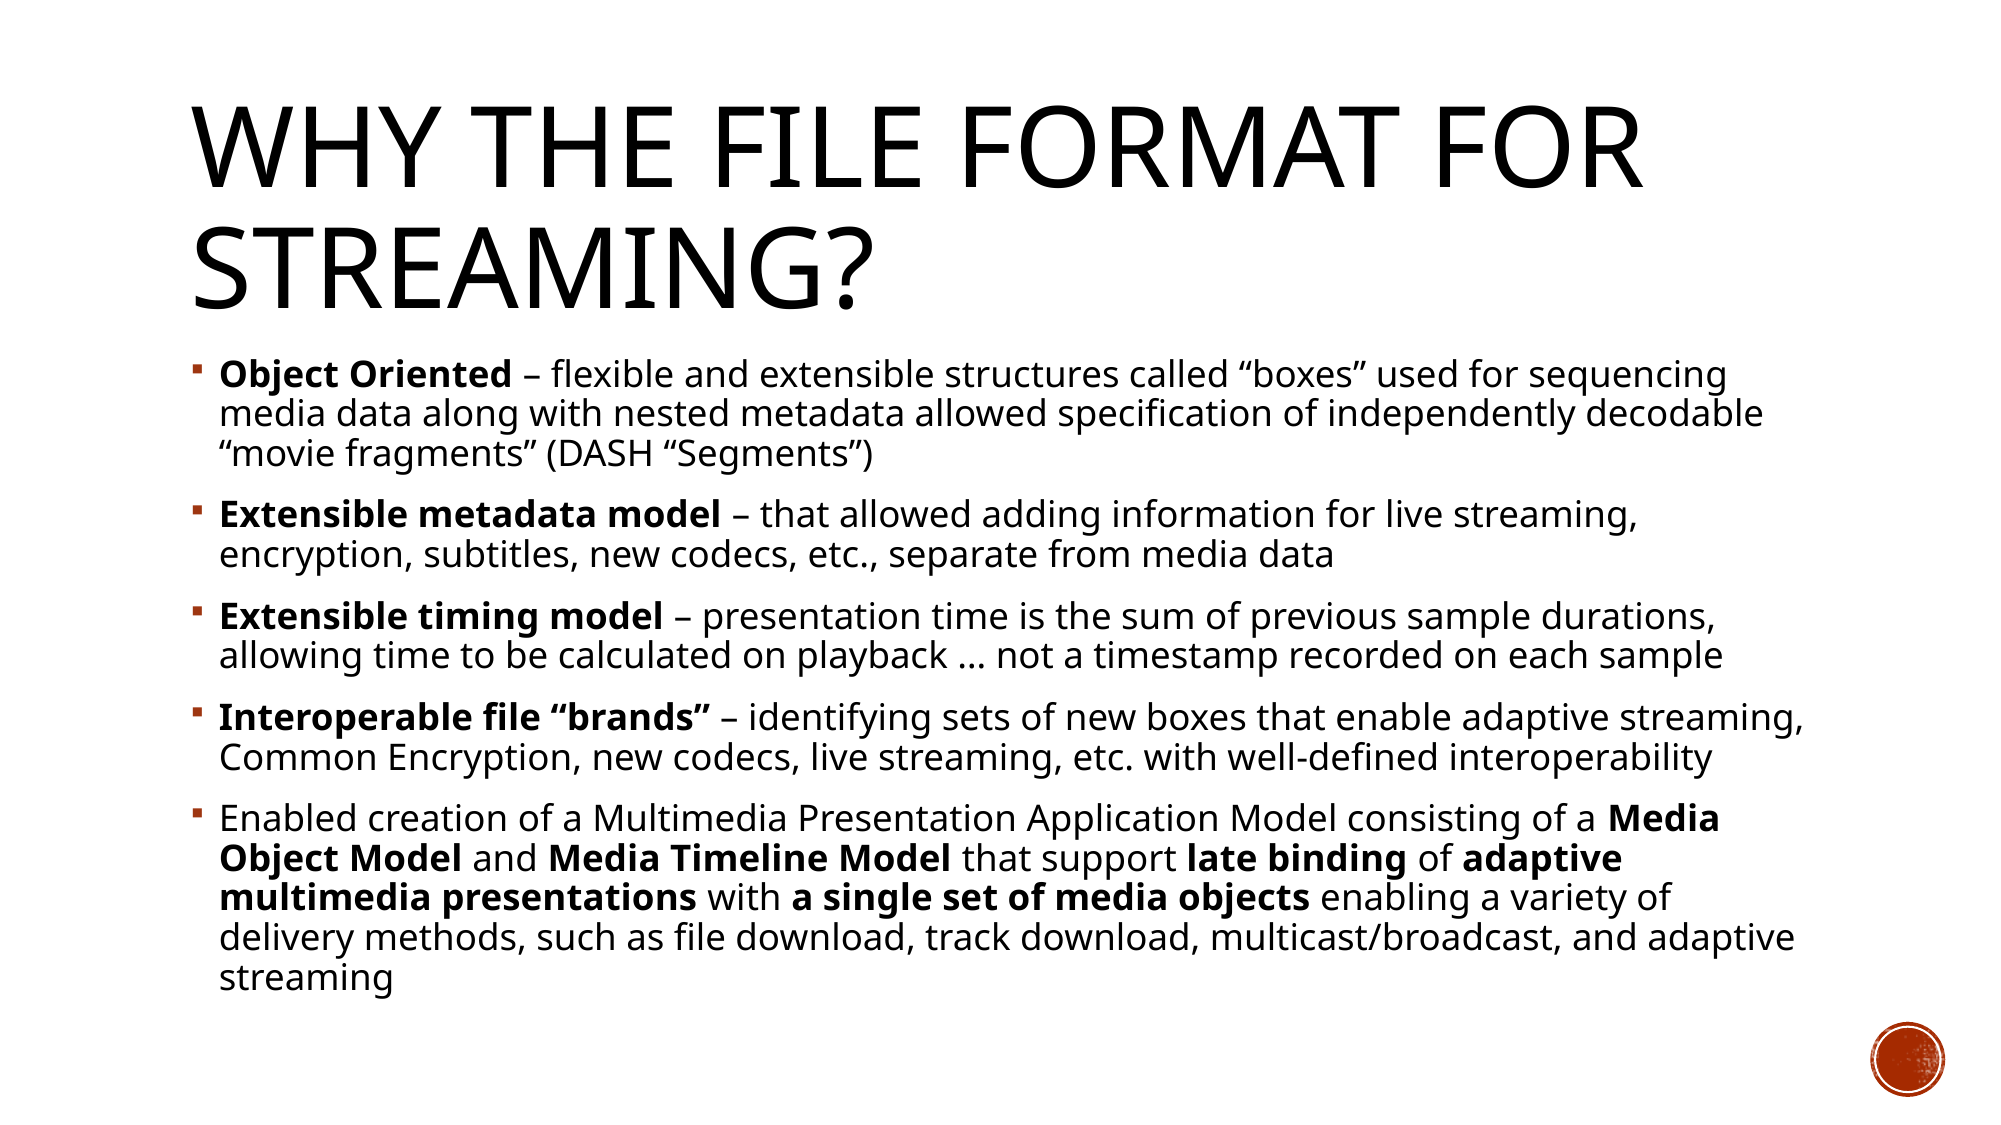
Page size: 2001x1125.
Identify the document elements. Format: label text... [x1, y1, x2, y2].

title Why the File Format for Streaming? [175, 79, 1826, 344]
list Object Oriented – flexible and extensible structures called “boxes” used for sequencing media data along with nested metadata allowed specification of independently decodable “movie fragments” (DASH “Segments”) Extensible metadata model – that allowed adding information for live streaming, encryption, subtitles, new codecs, etc., separate from media data Extensible timing model – presentation time is the sum of previous sample durations, allowing time to be calculated on playback … not a timestamp recorded on each sample Interoperable file “brands” – identifying sets of new boxes that enable adaptive streaming, Common Encryption, new codecs, live streaming, etc. with well-defined interoperability Enabled creation of a Multimedia Presentation Application Model consisting of a Media Object Model and Media Timeline Model that support late binding of adaptive multimedia presentations with a single set of media objects enabling a variety of delivery methods, such as file download, track download, multicast/broadcast, and adaptive streaming [175, 348, 1826, 1013]
